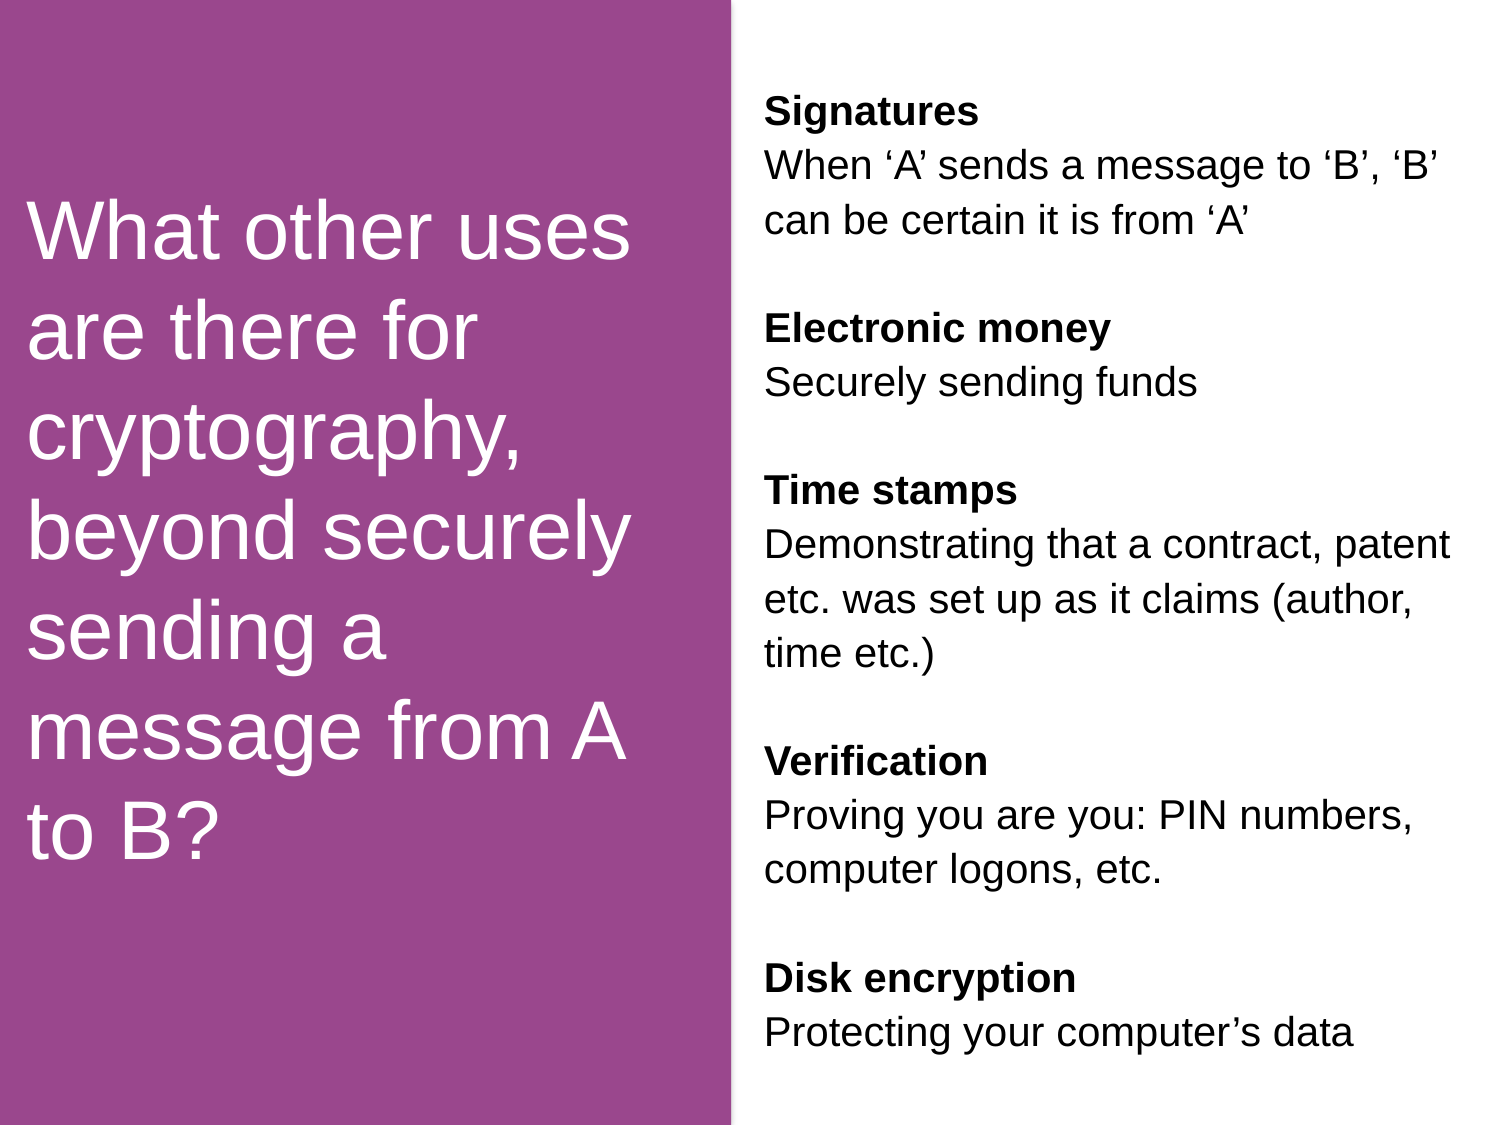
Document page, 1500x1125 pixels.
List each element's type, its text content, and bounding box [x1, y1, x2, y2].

list Signatures When ‘A’ sends a message to ‘B’, ‘B’ can be certain it is from ‘A’ Electronic money Securely sending funds Time stamps Demonstrating that a contract, patent etc. was set up as it claims (author, time etc.) Verification Proving you are you: PIN numbers, computer logons, etc. Disk encryption Protecting your computer’s data [763, 79, 1484, 1053]
title What other uses are there for cryptography, beyond securely sending a message from A to B? [26, 175, 679, 1015]
